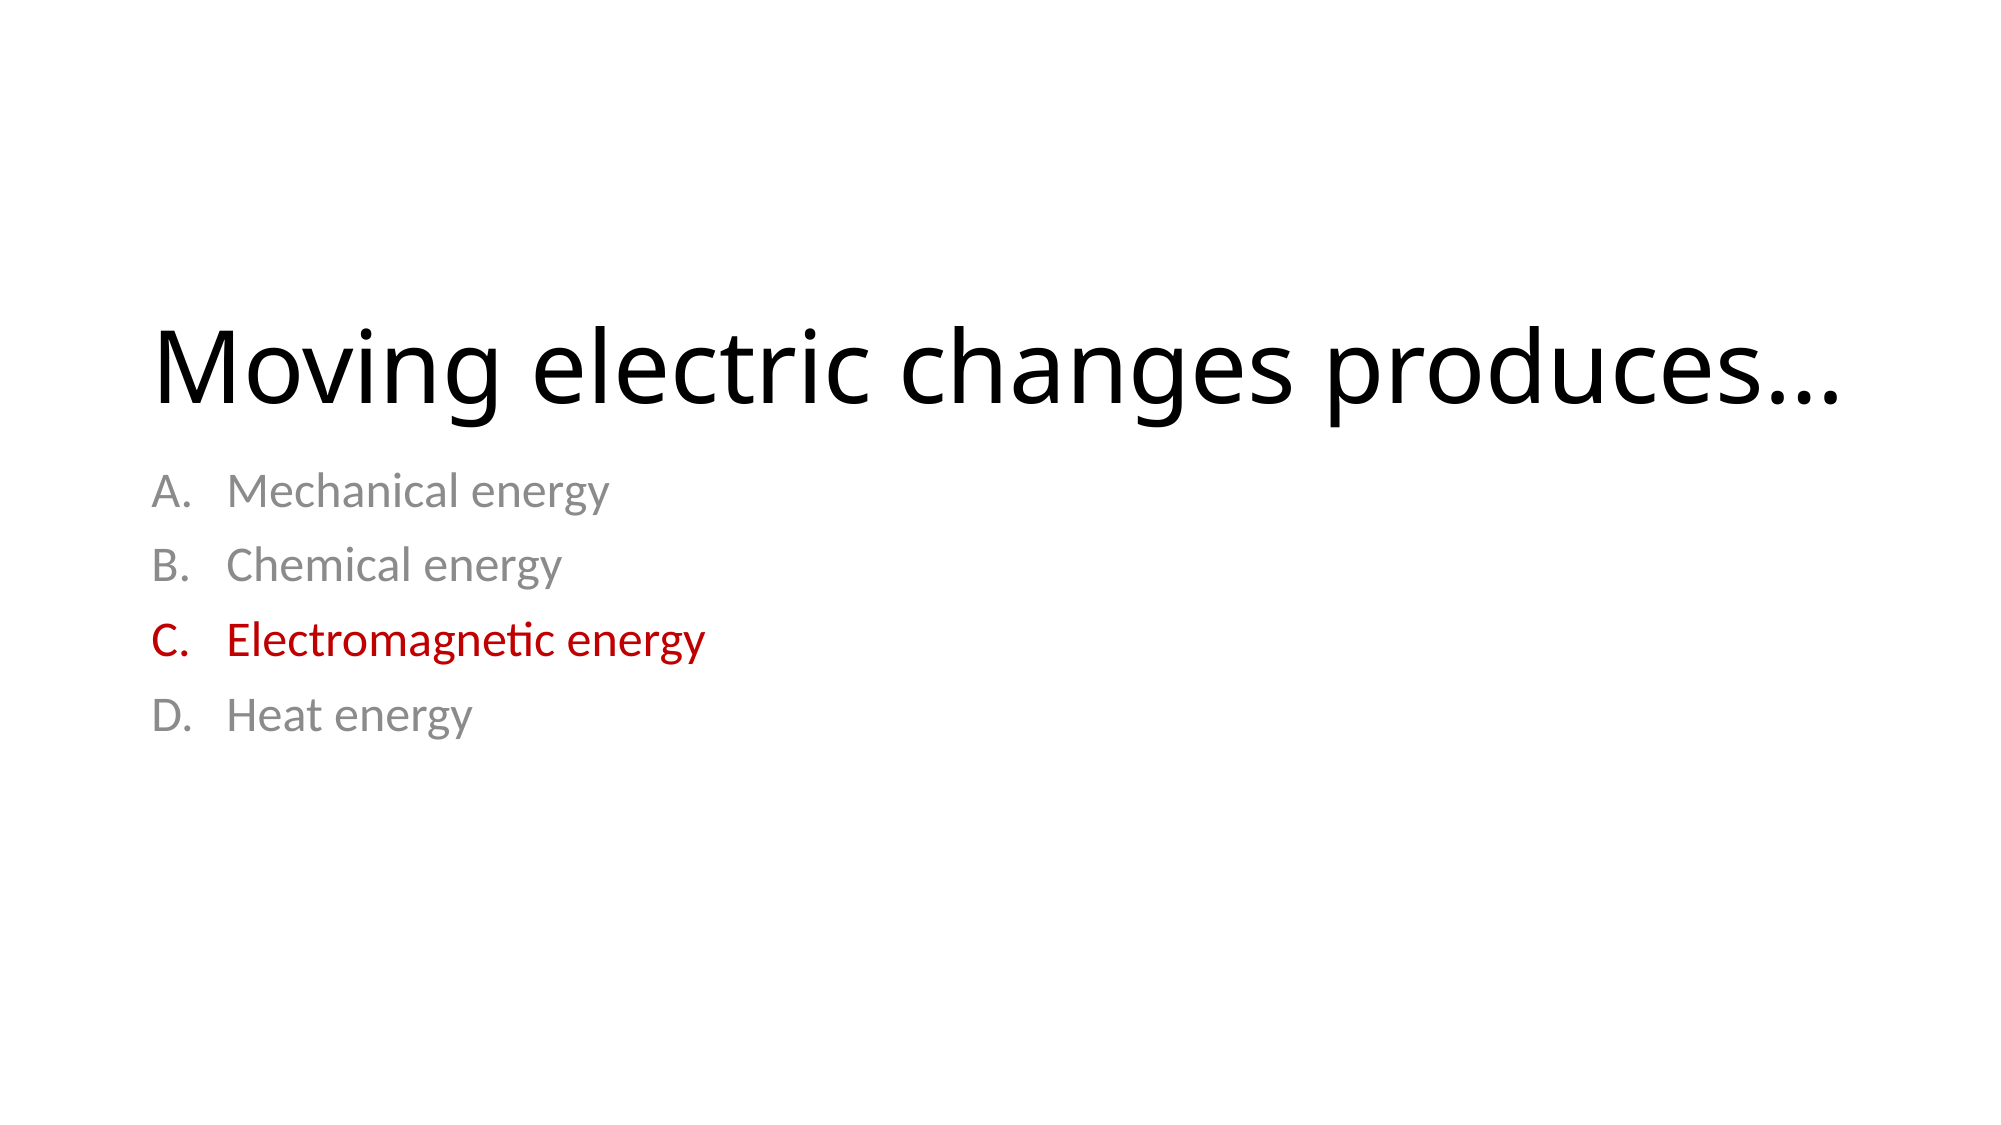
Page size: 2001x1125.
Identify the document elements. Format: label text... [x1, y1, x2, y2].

title Moving electric changes produces… [136, 280, 1862, 434]
list Mechanical energy Chemical energy Electromagnetic energy Heat energy [136, 456, 1862, 999]
